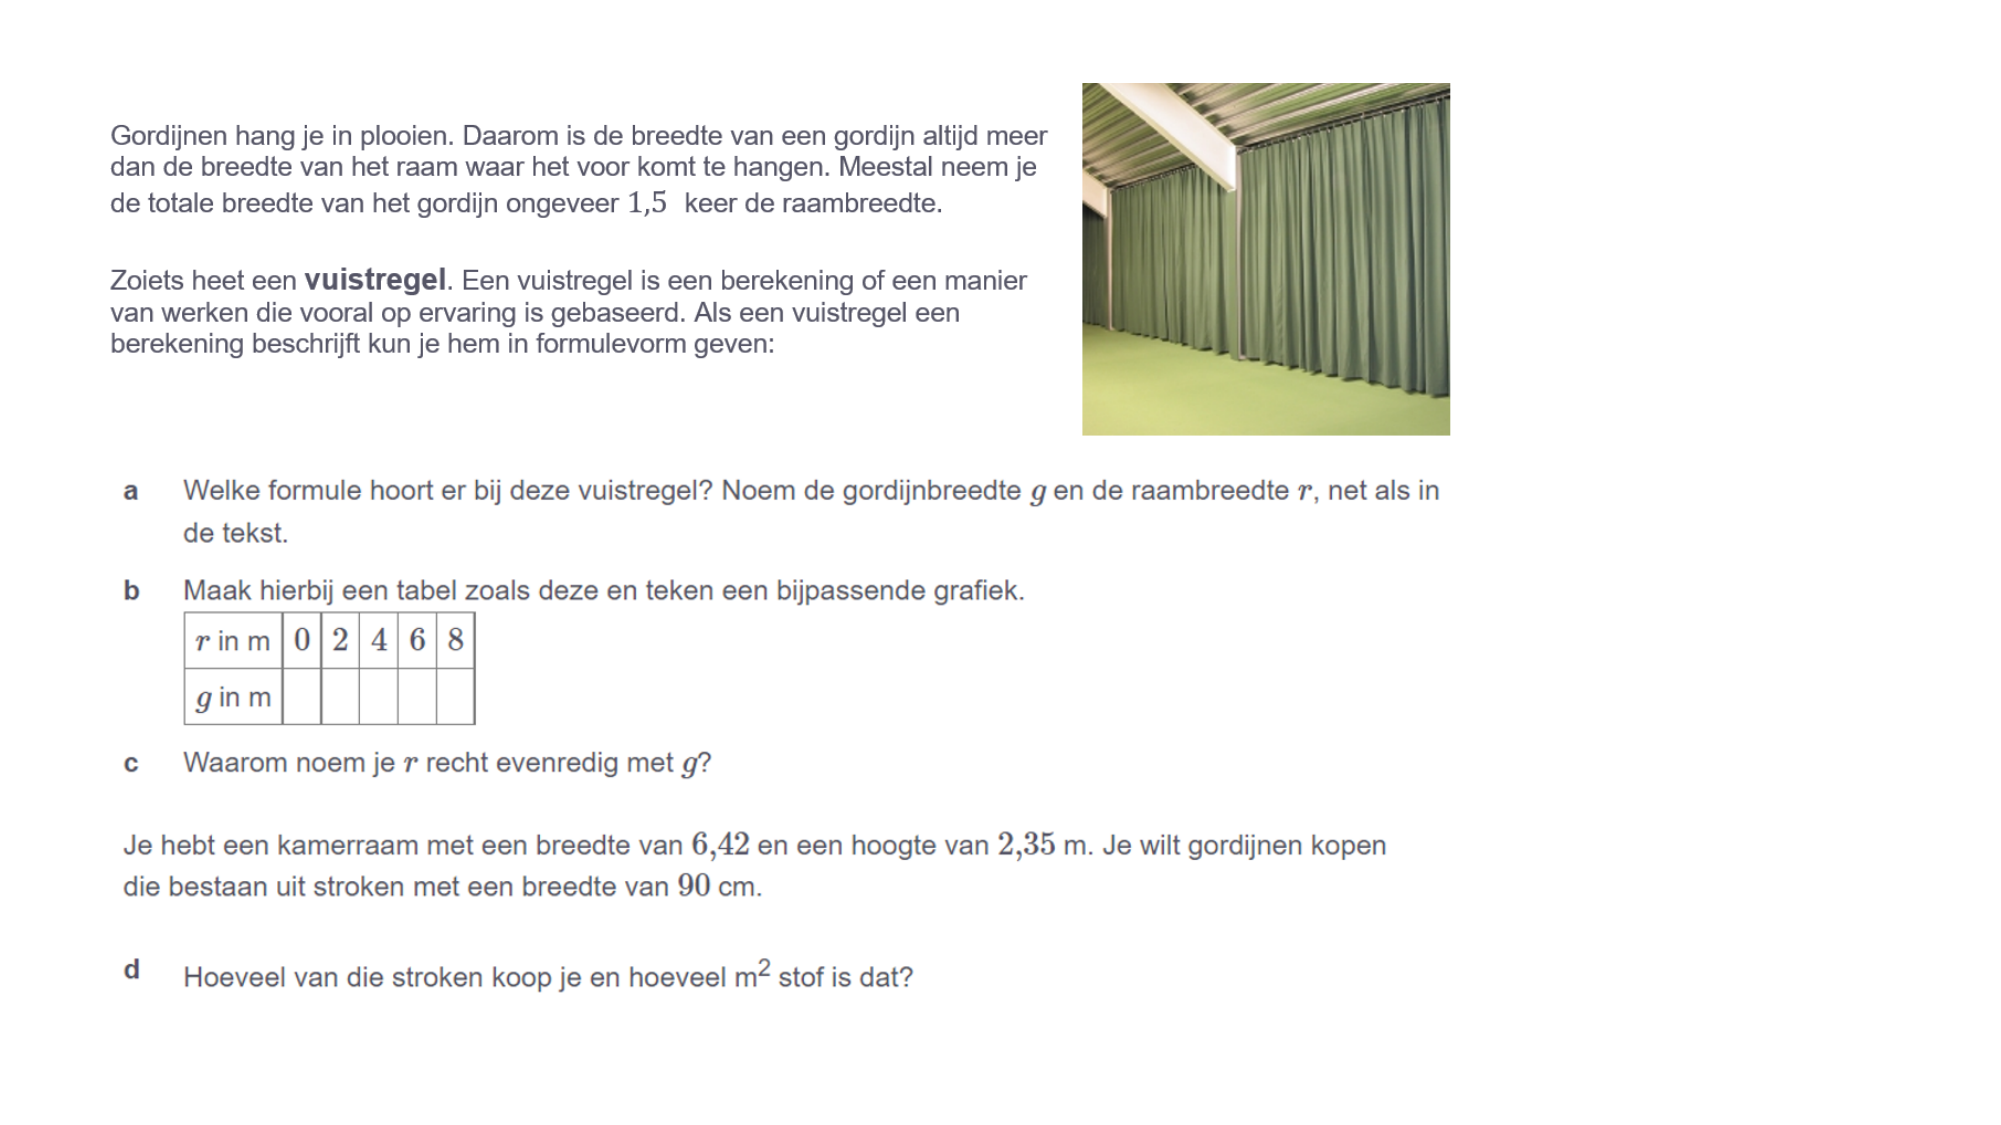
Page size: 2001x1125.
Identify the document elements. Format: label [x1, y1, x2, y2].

picture [96, 83, 1468, 1006]
